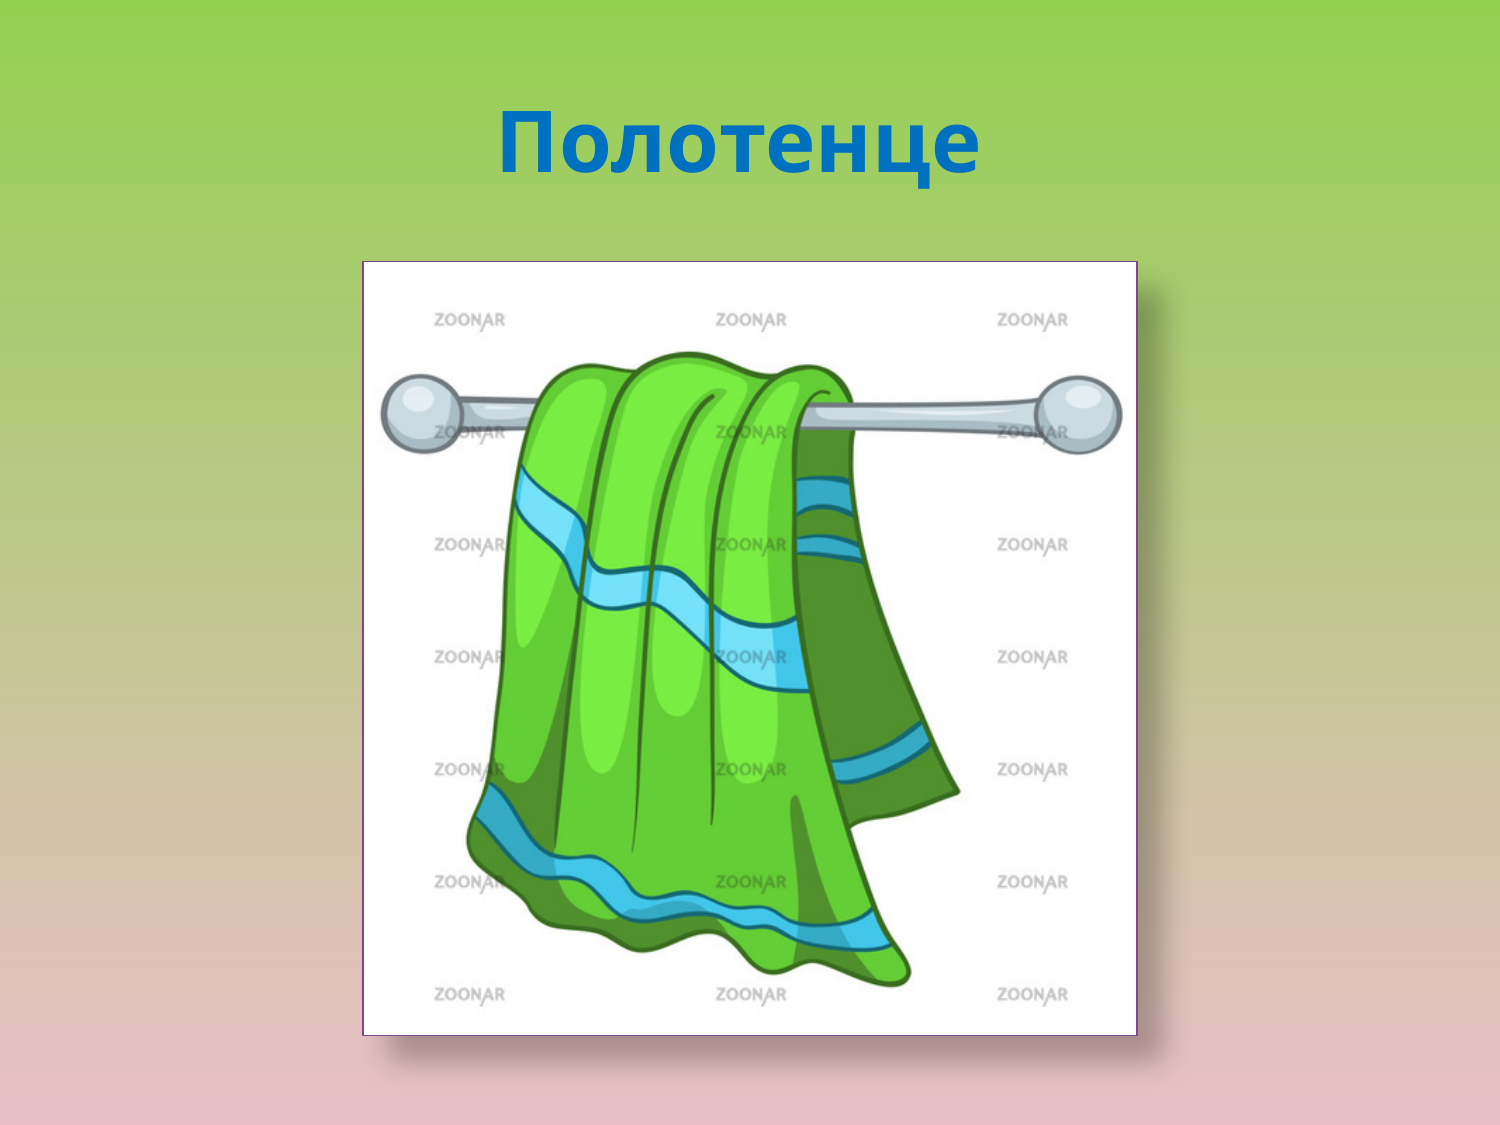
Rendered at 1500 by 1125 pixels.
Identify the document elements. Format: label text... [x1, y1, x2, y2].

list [363, 262, 1137, 1036]
title Полотенце [75, 45, 1425, 233]
